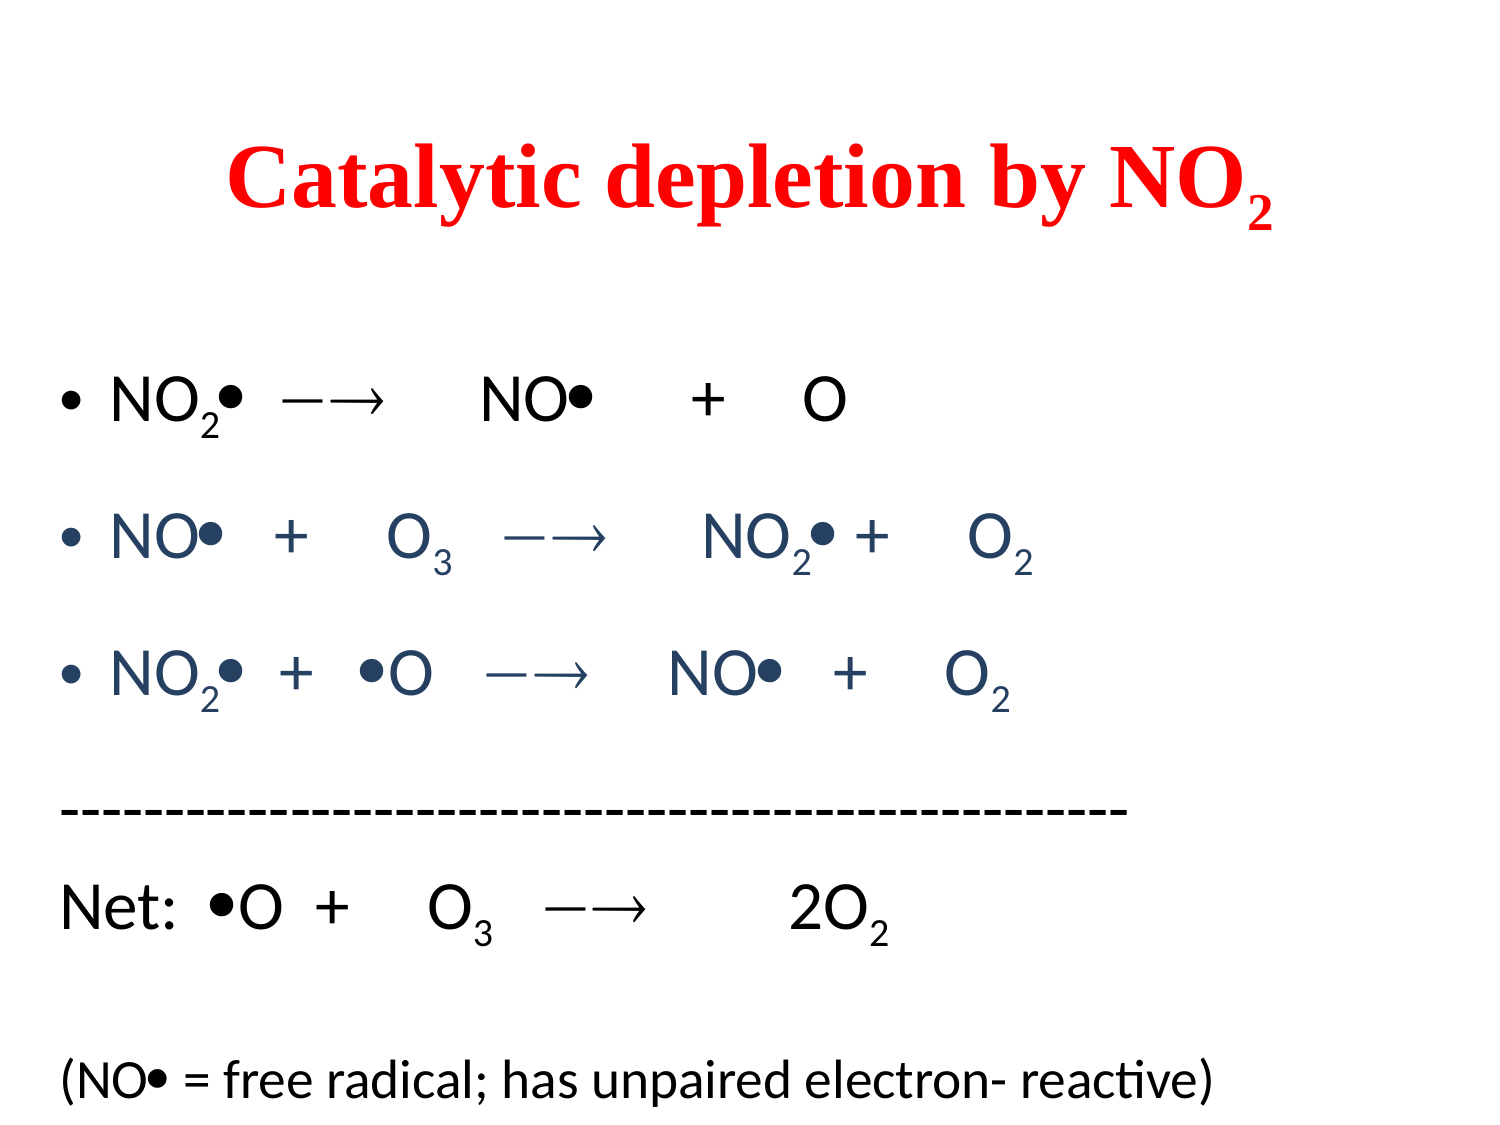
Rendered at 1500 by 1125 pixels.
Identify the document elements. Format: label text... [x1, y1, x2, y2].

title Catalytic depletion by NO2 [76, 101, 1447, 256]
list NO2  NO + O NO + O3  NO2 + O2 NO2 + O  NO + O2 --------------------------------------------------- Net: O + O3  2O2 (NO = free radical; has unpaired electron- reactive) [44, 344, 1474, 1125]
